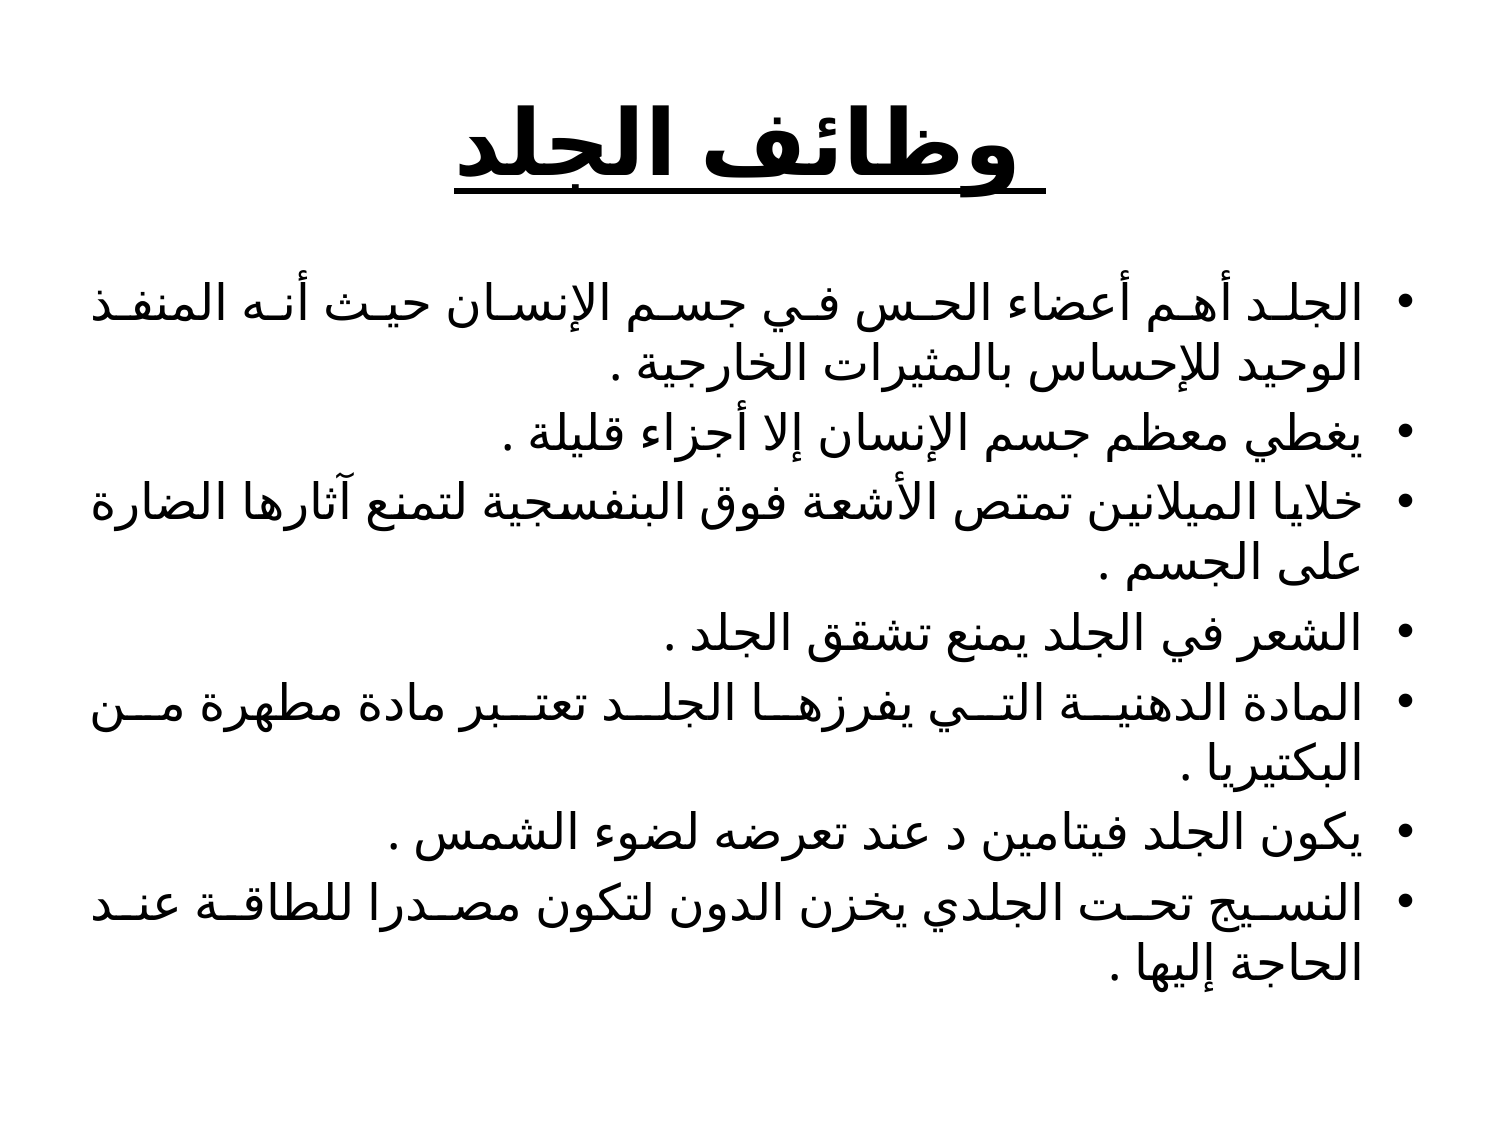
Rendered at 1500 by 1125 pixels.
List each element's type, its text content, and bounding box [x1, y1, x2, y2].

title وظائف الجلد [75, 45, 1425, 233]
list الجلد أهم أعضاء الحس في جسم الإنسان حيث أنه المنفذ الوحيد للإحساس بالمثيرات الخارجية . يغطي معظم جسم الإنسان إلا أجزاء قليلة . خلايا الميلانين تمتص الأشعة فوق البنفسجية لتمنع آثارها الضارة على الجسم . الشعر في الجلد يمنع تشقق الجلد . المادة الدهنية التي يفرزها الجلد تعتبر مادة مطهرة من البكتيريا . يكون الجلد فيتامين د عند تعرضه لضوء الشمس . النسيج تحت الجلدي يخزن الدون لتكون مصدرا للطاقة عند الحاجة إليها . [75, 262, 1425, 1005]
